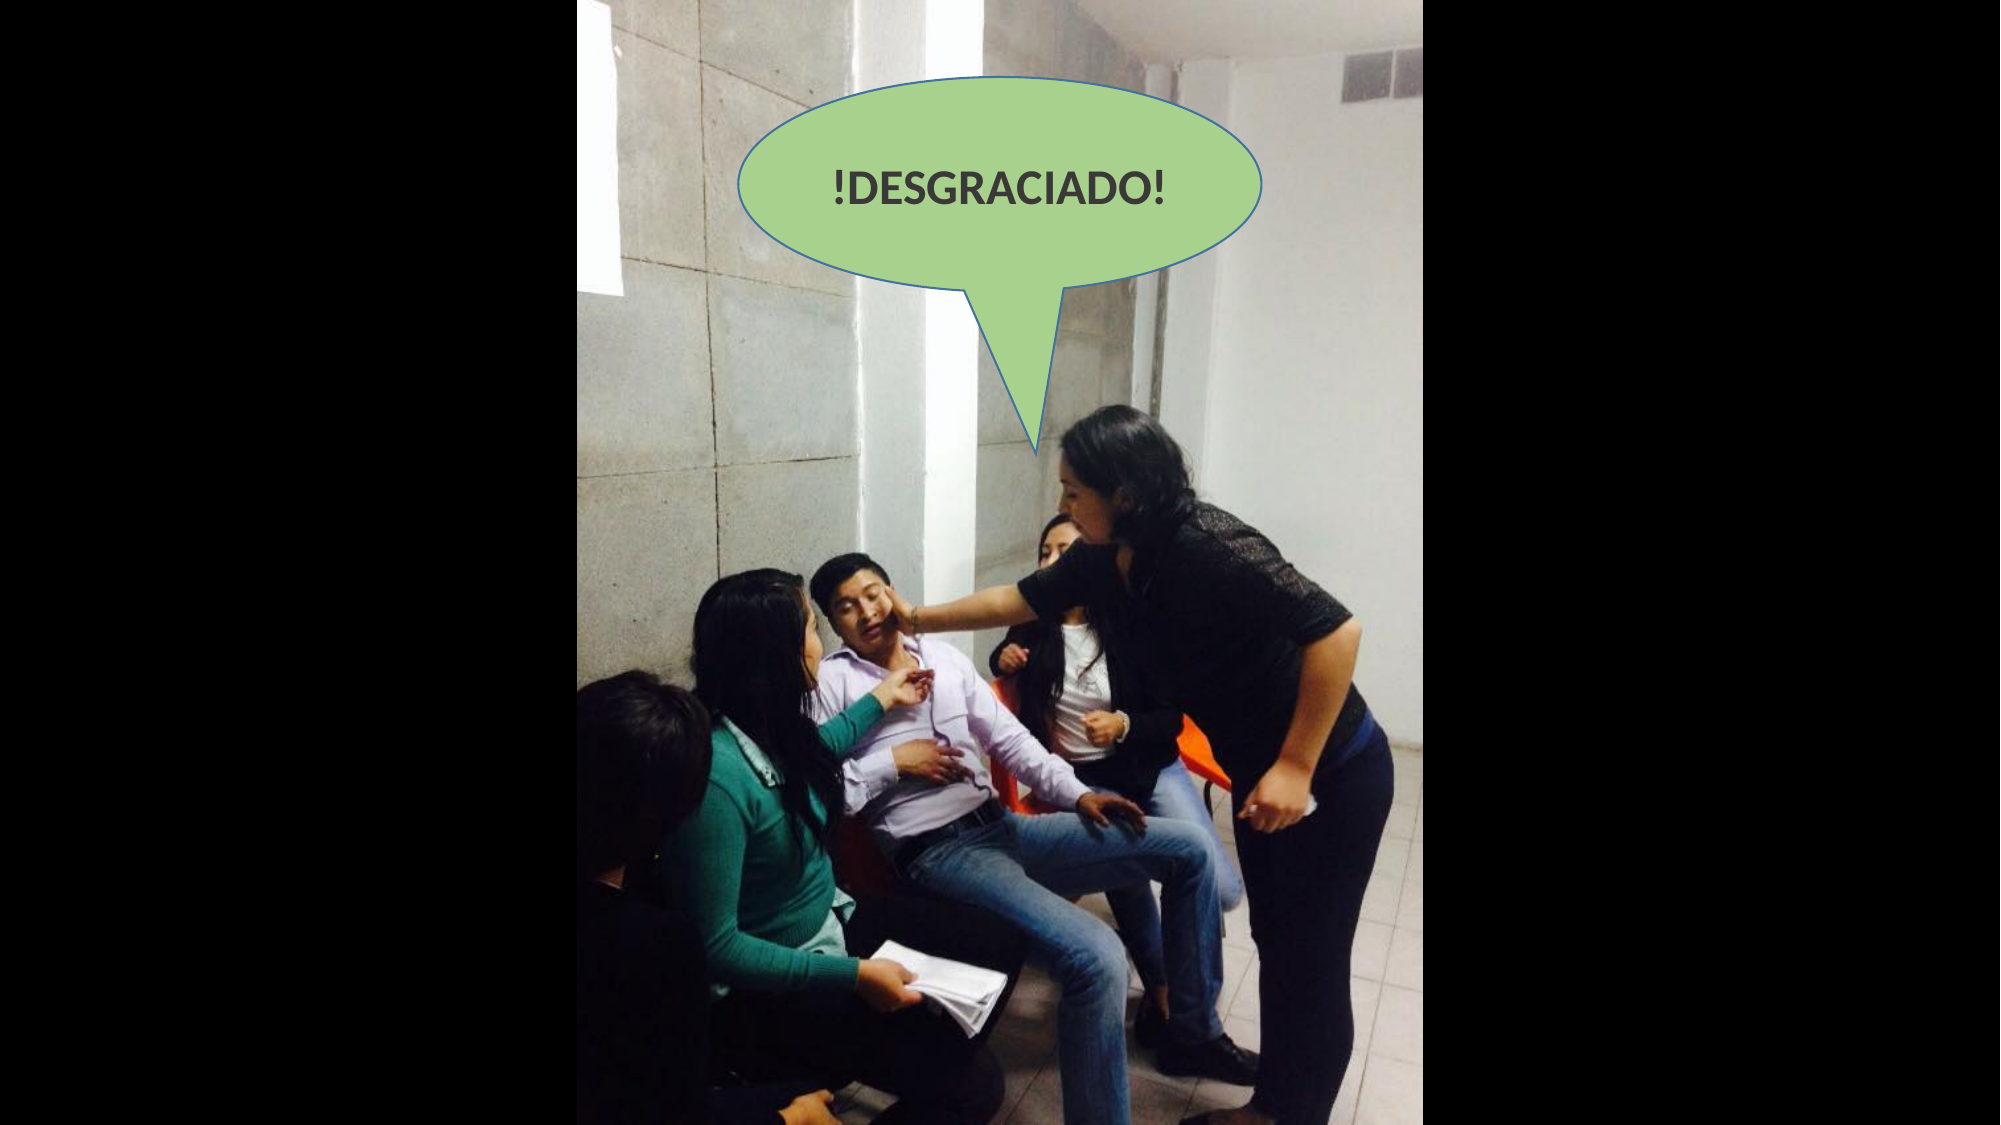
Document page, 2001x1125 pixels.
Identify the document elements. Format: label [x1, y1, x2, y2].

picture [577, 0, 1423, 1125]
